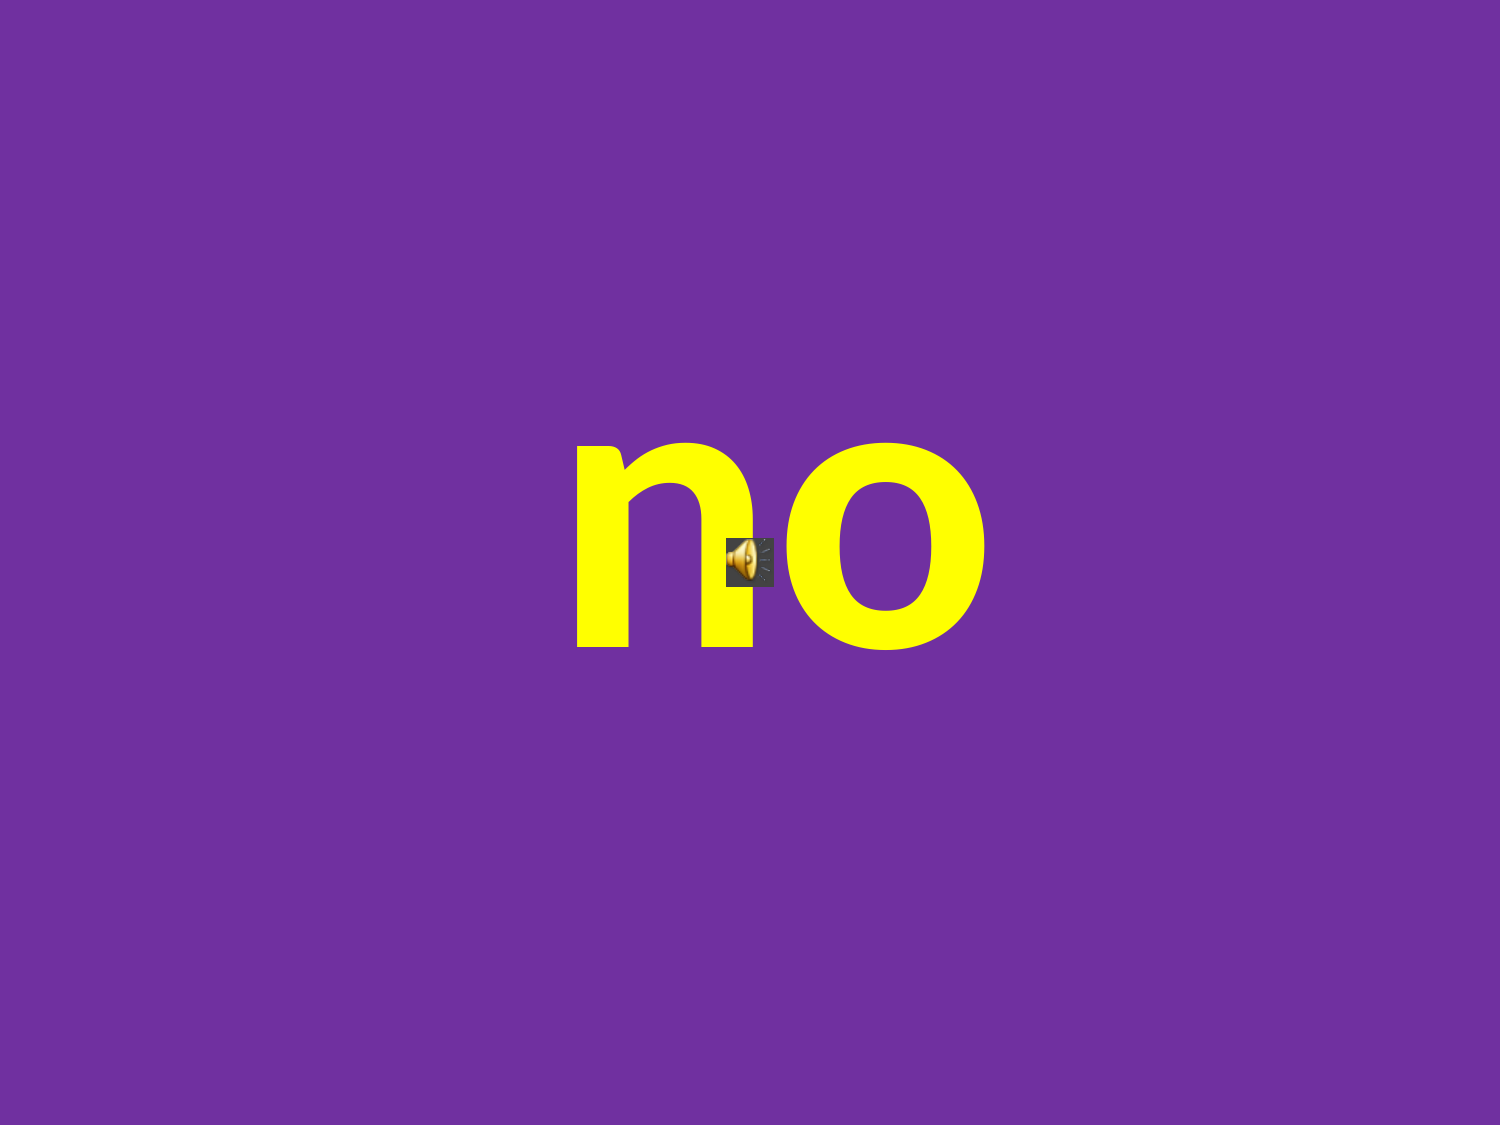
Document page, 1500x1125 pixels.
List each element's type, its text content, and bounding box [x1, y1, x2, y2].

picture [724, 537, 776, 588]
text_box no [99, 224, 1450, 738]
